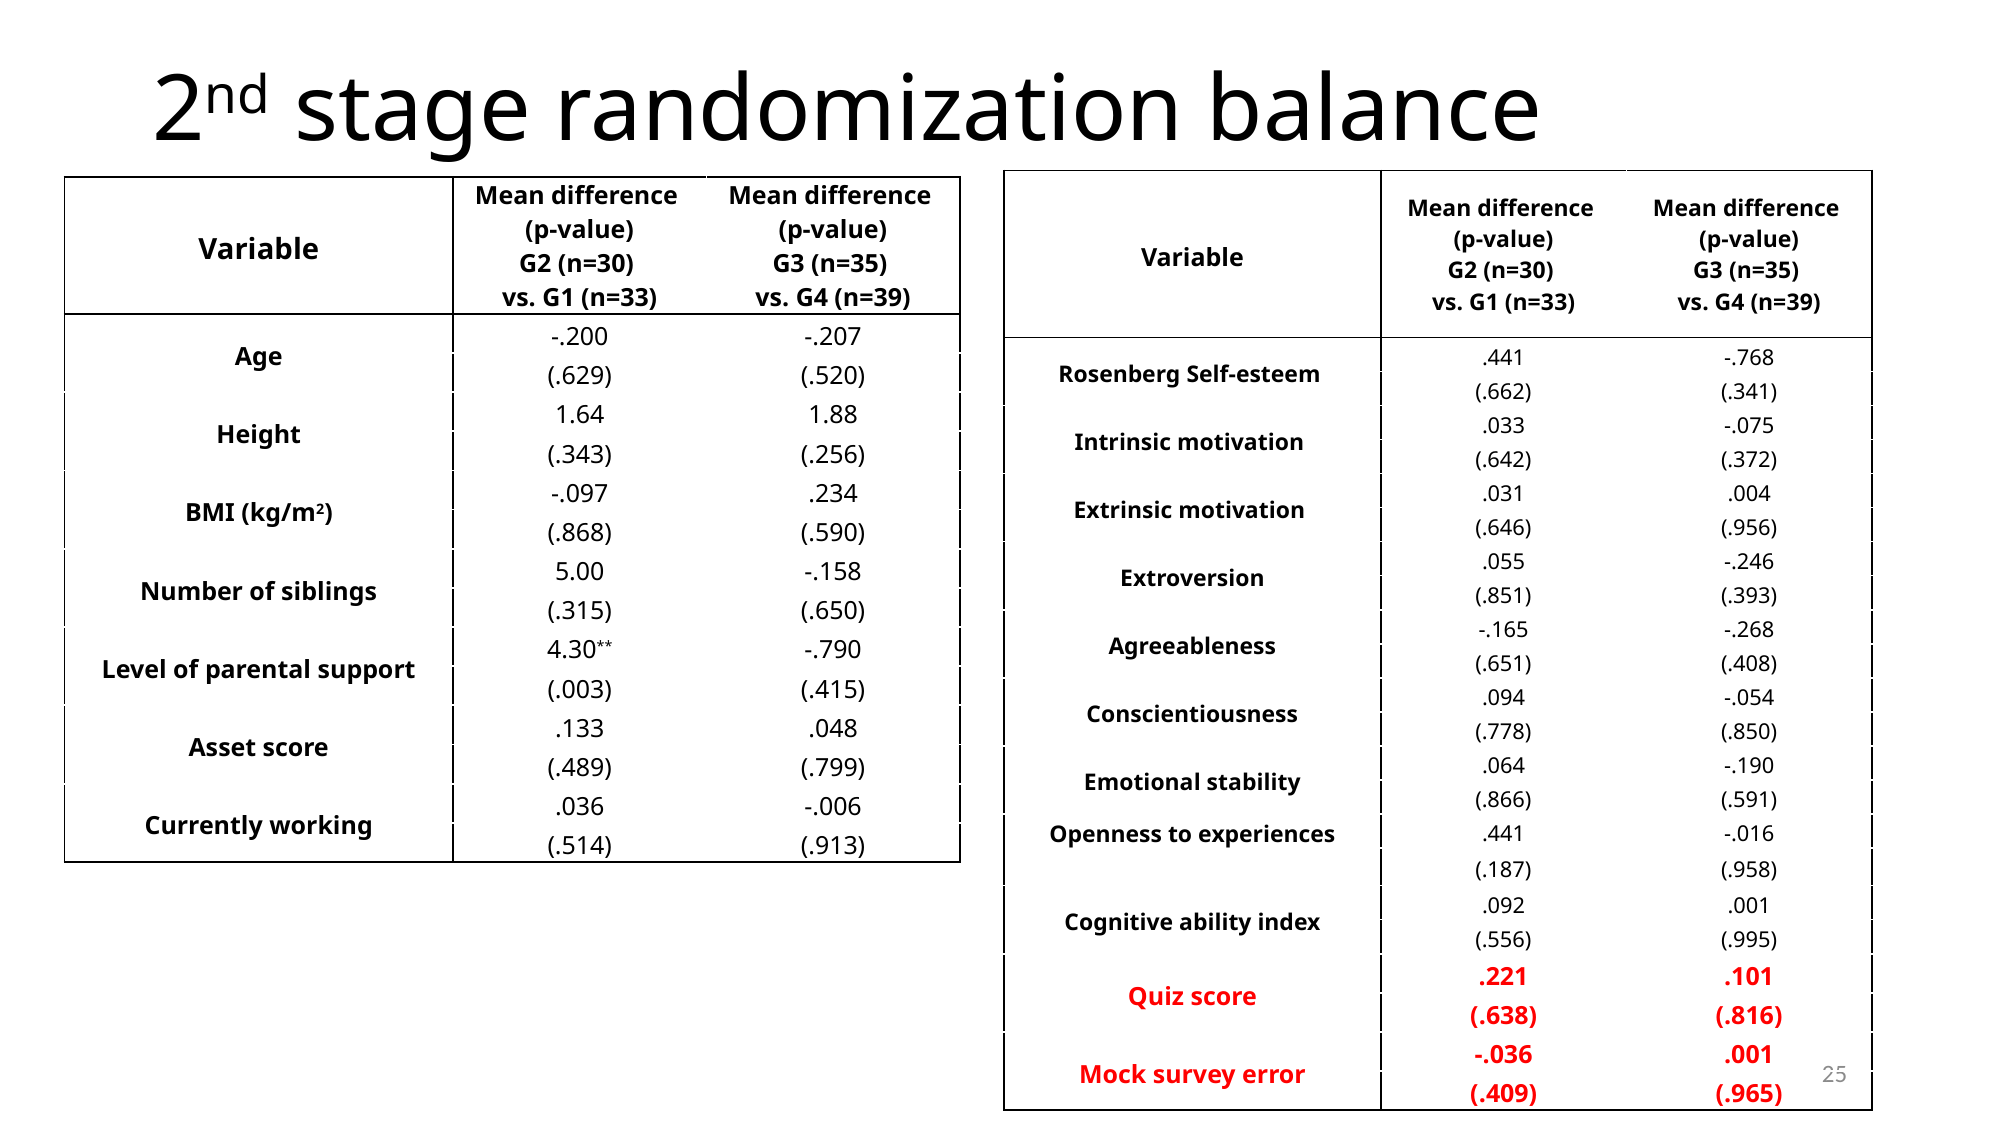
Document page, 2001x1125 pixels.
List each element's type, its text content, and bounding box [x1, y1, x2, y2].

table_cell (.958) [1627, 849, 1871, 885]
table_cell .101 [1627, 955, 1871, 992]
table_header Variable [65, 178, 452, 313]
table_cell Asset score [65, 706, 452, 783]
table_header Mean difference (p-value) G2 (n=30) vs. G1 (n=33) [1382, 171, 1626, 337]
table_cell (.343) [454, 432, 706, 470]
table_cell (.651) [1382, 645, 1626, 677]
table_cell -.006 [707, 785, 959, 822]
table_cell Rosenberg Self-esteem [1005, 338, 1380, 405]
table_cell (.868) [454, 510, 706, 548]
table_cell (.341) [1627, 372, 1871, 405]
table_cell Cognitive ability index [1005, 886, 1380, 953]
table_cell -.075 [1627, 406, 1871, 439]
table_cell (.799) [707, 745, 959, 783]
table_cell (.629) [454, 354, 706, 391]
table_cell (.851) [1382, 576, 1626, 609]
table_cell (.187) [1382, 849, 1626, 885]
table_cell -.054 [1627, 679, 1871, 711]
table_cell Currently working [65, 785, 452, 861]
table_cell (.256) [707, 432, 959, 470]
table_cell -.165 [1382, 611, 1626, 643]
table_cell Age [65, 315, 452, 391]
table_cell Number of siblings [65, 550, 452, 626]
table_cell (.778) [1382, 713, 1626, 745]
table_cell (.642) [1382, 440, 1626, 473]
table_cell (.650) [707, 589, 959, 626]
table_cell -.016 [1627, 815, 1871, 847]
table_cell (.315) [454, 589, 706, 626]
table_cell (.393) [1627, 576, 1871, 609]
table_cell Extroversion [1005, 542, 1380, 609]
table_cell .092 [1382, 886, 1626, 919]
table_cell BMI (kg/m2) [65, 471, 452, 548]
table_cell (.415) [707, 667, 959, 704]
table_cell (.965) [1627, 1072, 1871, 1109]
title 2nd stage randomization balance [137, 2, 1863, 220]
table_cell (.514) [454, 824, 706, 861]
table_cell -.790 [707, 628, 959, 665]
table_cell Level of parental support [65, 628, 452, 704]
table_cell Mock survey error [1005, 1033, 1380, 1109]
table_cell -.200 [454, 315, 706, 352]
table_cell (.956) [1627, 508, 1871, 541]
table_cell Openness to experiences [1005, 815, 1380, 885]
table_header Mean difference (p-value) G3 (n=35) vs. G4 (n=39) [1627, 171, 1871, 337]
table_cell Quiz score [1005, 955, 1380, 1031]
table_cell .221 [1382, 955, 1626, 992]
table_cell (.866) [1382, 781, 1626, 813]
table_cell .031 [1382, 474, 1626, 507]
table_cell .234 [707, 471, 959, 509]
table_cell Conscientiousness [1005, 679, 1380, 745]
table_cell .004 [1627, 474, 1871, 507]
table_cell .094 [1382, 679, 1626, 711]
table_cell 5.00 [454, 550, 706, 587]
table_cell .064 [1382, 747, 1626, 779]
table_cell Height [65, 393, 452, 470]
table_header Mean difference (p-value) G3 (n=35) vs. G4 (n=39) [707, 178, 959, 313]
table_cell -.158 [707, 550, 959, 587]
table_cell -.207 [707, 315, 959, 352]
table_cell .441 [1382, 815, 1626, 847]
table_cell Intrinsic motivation [1005, 406, 1380, 473]
table_cell (.408) [1627, 645, 1871, 677]
table_cell .133 [454, 706, 706, 744]
table_cell (.556) [1382, 920, 1626, 953]
table_cell 1.88 [707, 393, 959, 430]
table_cell (.850) [1627, 713, 1871, 745]
table_cell -.246 [1627, 542, 1871, 575]
table_cell .048 [707, 706, 959, 744]
table_cell (.520) [707, 354, 959, 391]
table_cell .441 [1382, 338, 1626, 371]
table_cell (.003) [454, 667, 706, 704]
table_cell (.913) [707, 824, 959, 861]
table_cell (.995) [1627, 920, 1871, 953]
table_cell .001 [1627, 886, 1871, 919]
table_cell -.768 [1627, 338, 1871, 371]
table_cell Agreeableness [1005, 611, 1380, 677]
table_cell 4.30** [454, 628, 706, 665]
table_cell (.409) [1382, 1072, 1626, 1109]
table_cell -.097 [454, 471, 706, 509]
table_header Variable [1005, 171, 1380, 337]
table_cell .055 [1382, 542, 1626, 575]
table_cell (.590) [707, 510, 959, 548]
table_cell -.036 [1382, 1033, 1626, 1070]
table_cell 1.64 [454, 393, 706, 430]
table_cell (.372) [1627, 440, 1871, 473]
table_cell (.489) [454, 745, 706, 783]
table_cell (.591) [1627, 781, 1871, 813]
table_cell .036 [454, 785, 706, 822]
table_cell .001 [1627, 1033, 1871, 1070]
table_cell .033 [1382, 406, 1626, 439]
table_cell (.662) [1382, 372, 1626, 405]
table_cell (.816) [1627, 994, 1871, 1031]
table_cell Extrinsic motivation [1005, 474, 1380, 541]
table_cell Emotional stability [1005, 747, 1380, 813]
table_cell (.638) [1382, 994, 1626, 1031]
table_cell (.646) [1382, 508, 1626, 541]
table_header Mean difference (p-value) G2 (n=30) vs. G1 (n=33) [454, 178, 706, 313]
table_cell -.190 [1627, 747, 1871, 779]
table_cell -.268 [1627, 611, 1871, 643]
